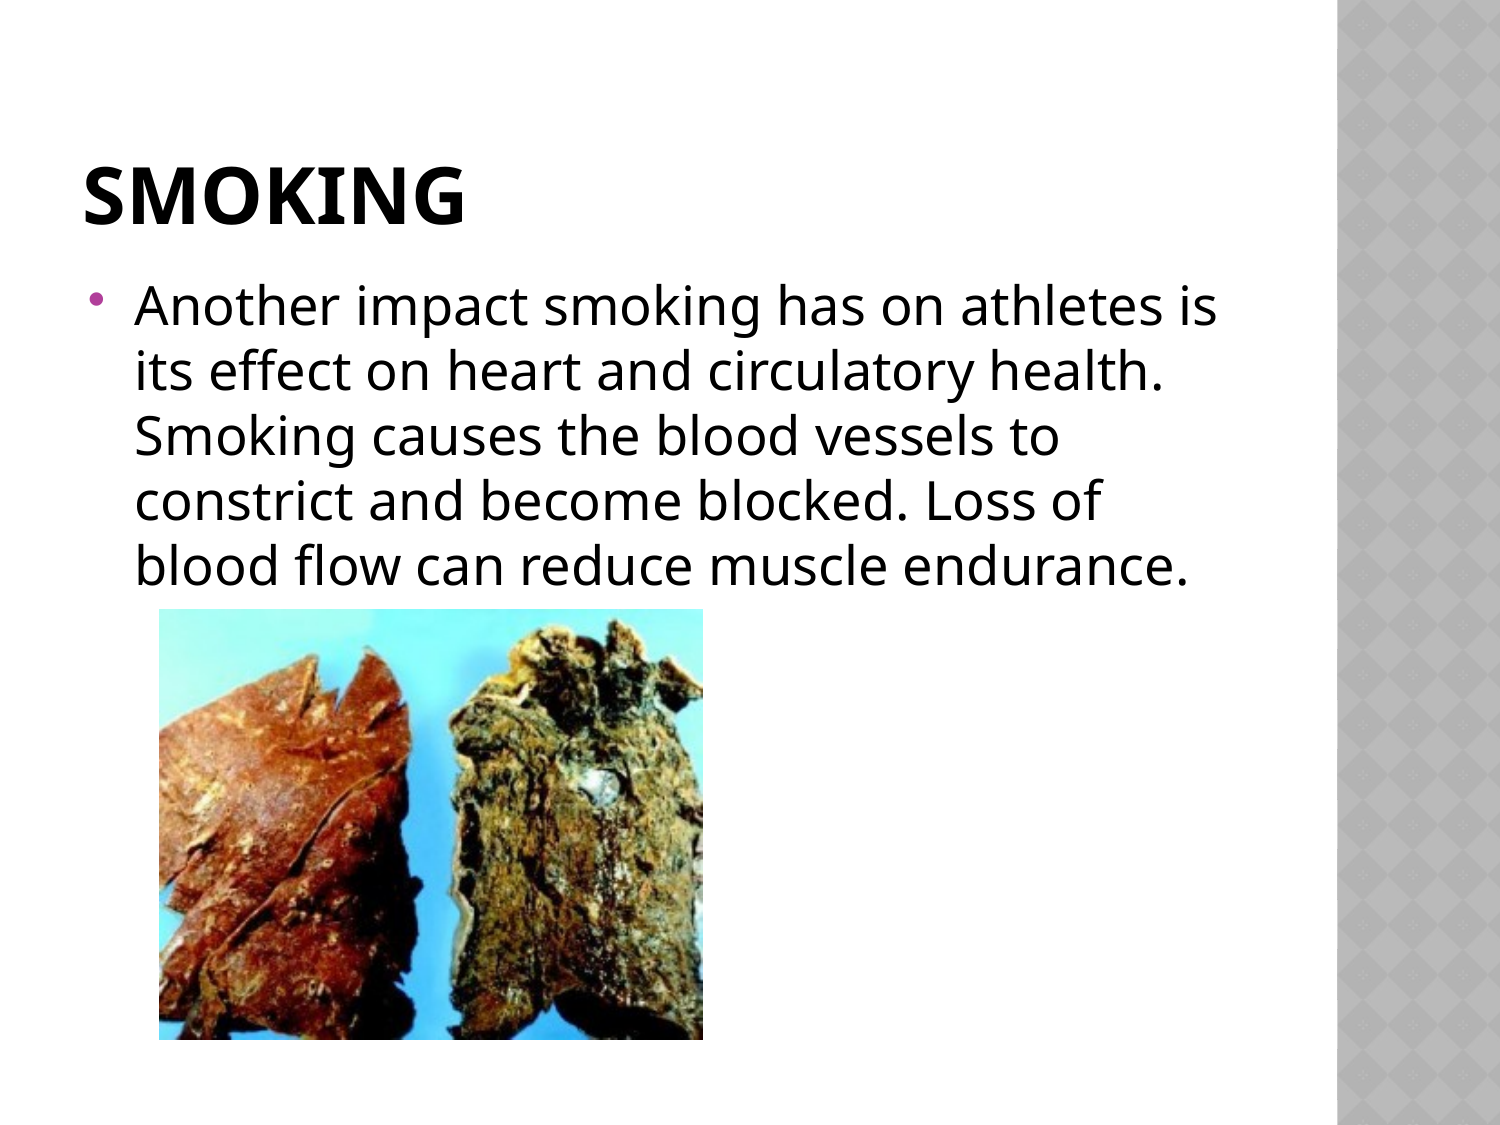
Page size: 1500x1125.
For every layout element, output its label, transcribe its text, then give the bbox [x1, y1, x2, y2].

picture [158, 609, 704, 1040]
list Another impact smoking has on athletes is its effect on heart and circulatory health. Smoking causes the blood vessels to constrict and become blocked. Loss of blood flow can reduce muscle endurance. [75, 264, 1263, 917]
title smoking [75, 52, 1263, 240]
